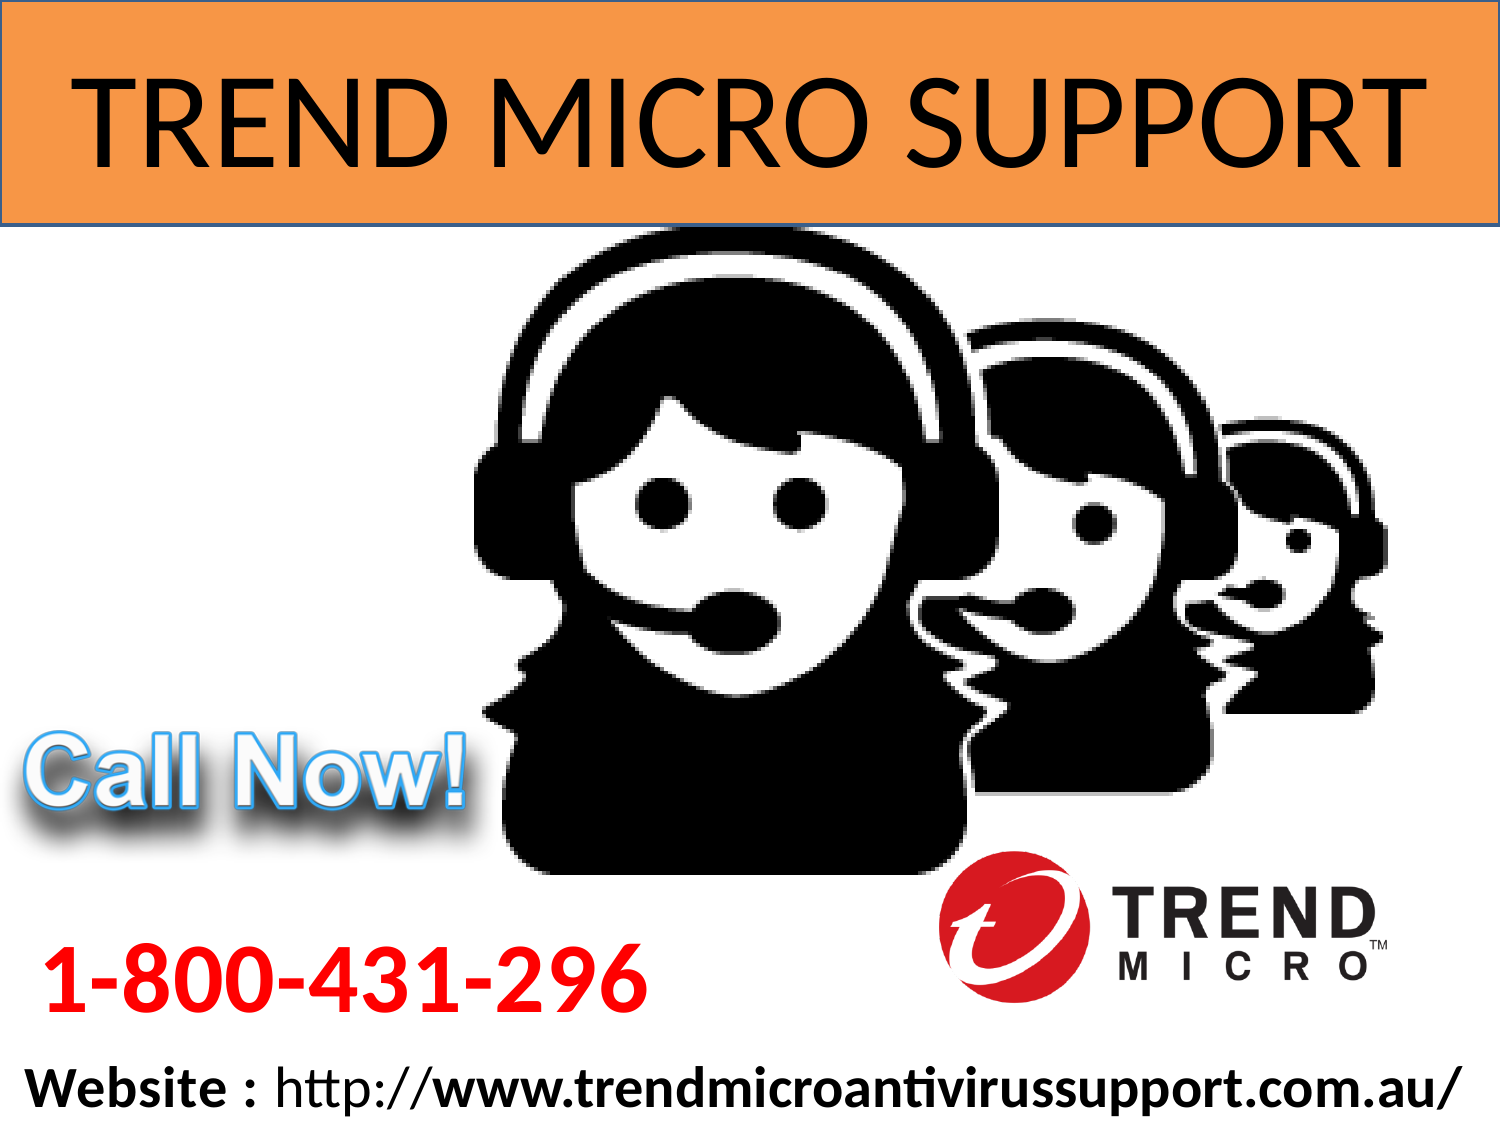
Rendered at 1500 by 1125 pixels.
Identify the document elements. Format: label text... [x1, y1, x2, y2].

text_box 1-800-431-296 [0, 904, 863, 1125]
picture [0, 224, 1388, 1005]
text_box TREND MICRO SUPPORT [0, 0, 1500, 227]
text_box Website : http://www.trendmicroantivirussupport.com.au/ [863, 1041, 1500, 1125]
